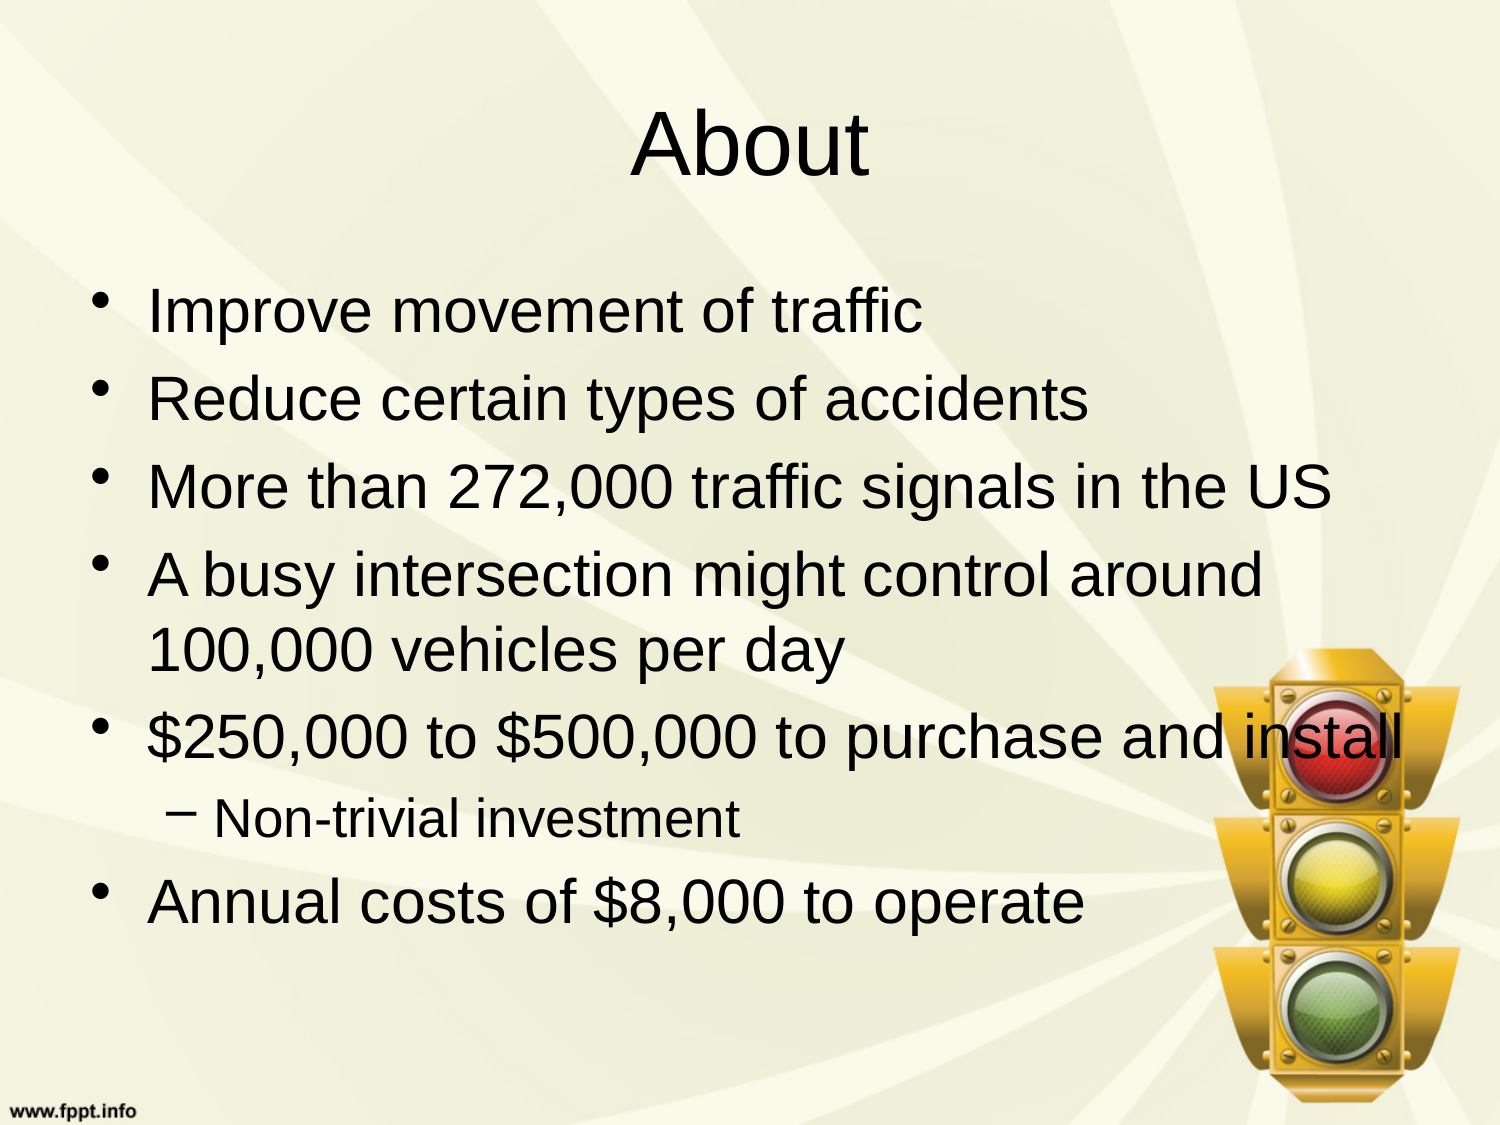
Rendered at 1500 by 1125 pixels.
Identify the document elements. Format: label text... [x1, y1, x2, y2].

title About [75, 45, 1425, 233]
list Improve movement of traffic Reduce certain types of accidents More than 272,000 traffic signals in the US A busy intersection might control around 100,000 vehicles per day $250,000 to $500,000 to purchase and install Non-trivial investment Annual costs of $8,000 to operate [75, 262, 1425, 1005]
picture [0, 0, 1500, 1125]
